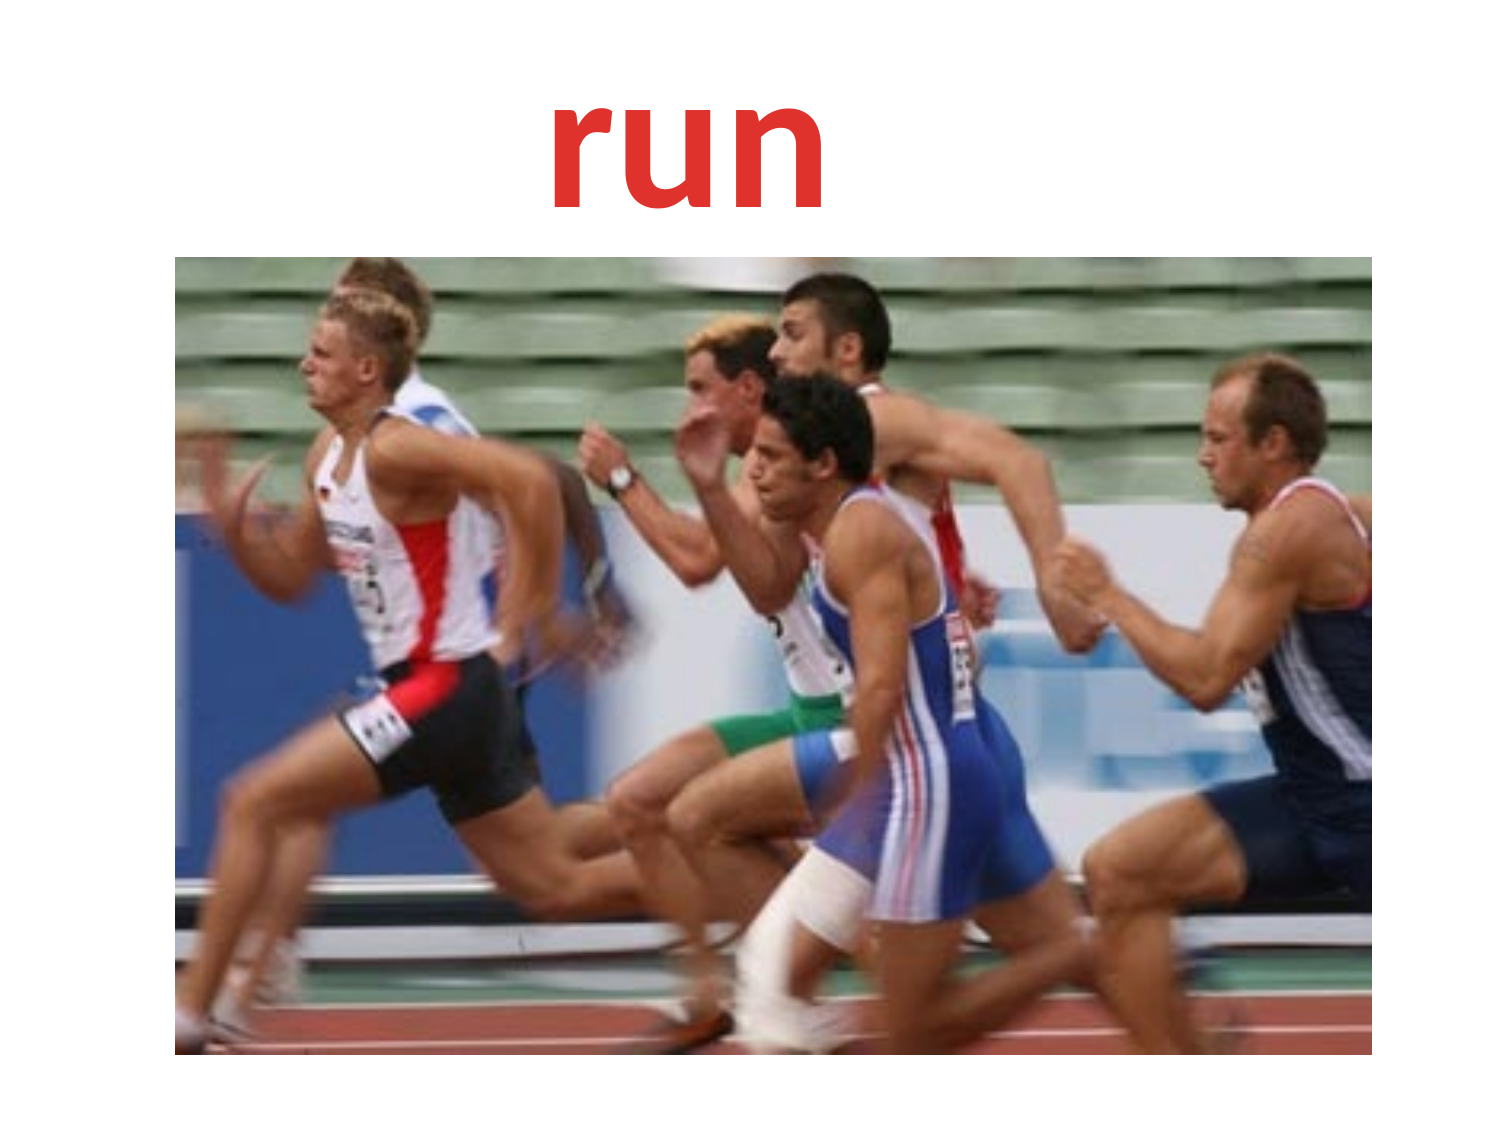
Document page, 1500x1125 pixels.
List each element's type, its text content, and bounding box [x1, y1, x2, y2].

text_box run [529, 0, 848, 255]
picture [175, 257, 1372, 1055]
